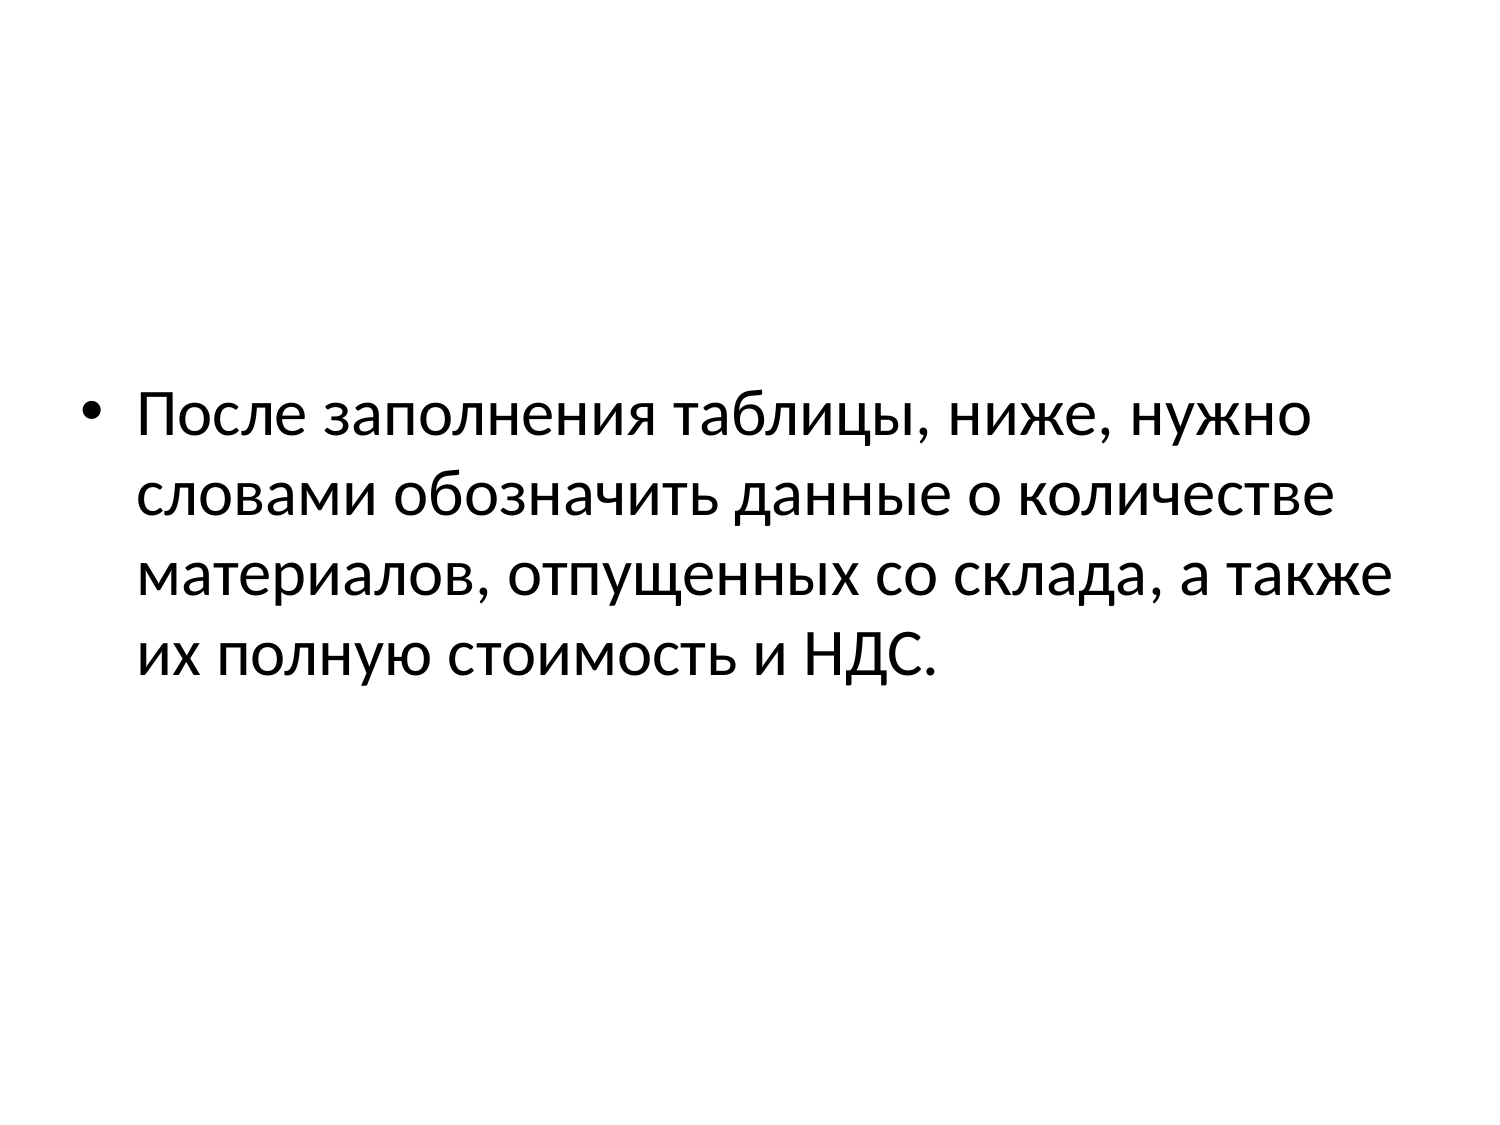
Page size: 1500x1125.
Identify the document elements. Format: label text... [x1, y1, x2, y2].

list После заполнения таблицы, ниже, нужно словами обозначить данные о количестве материалов, отпущенных со склада, а также их полную стоимость и НДС. [64, 361, 1415, 717]
